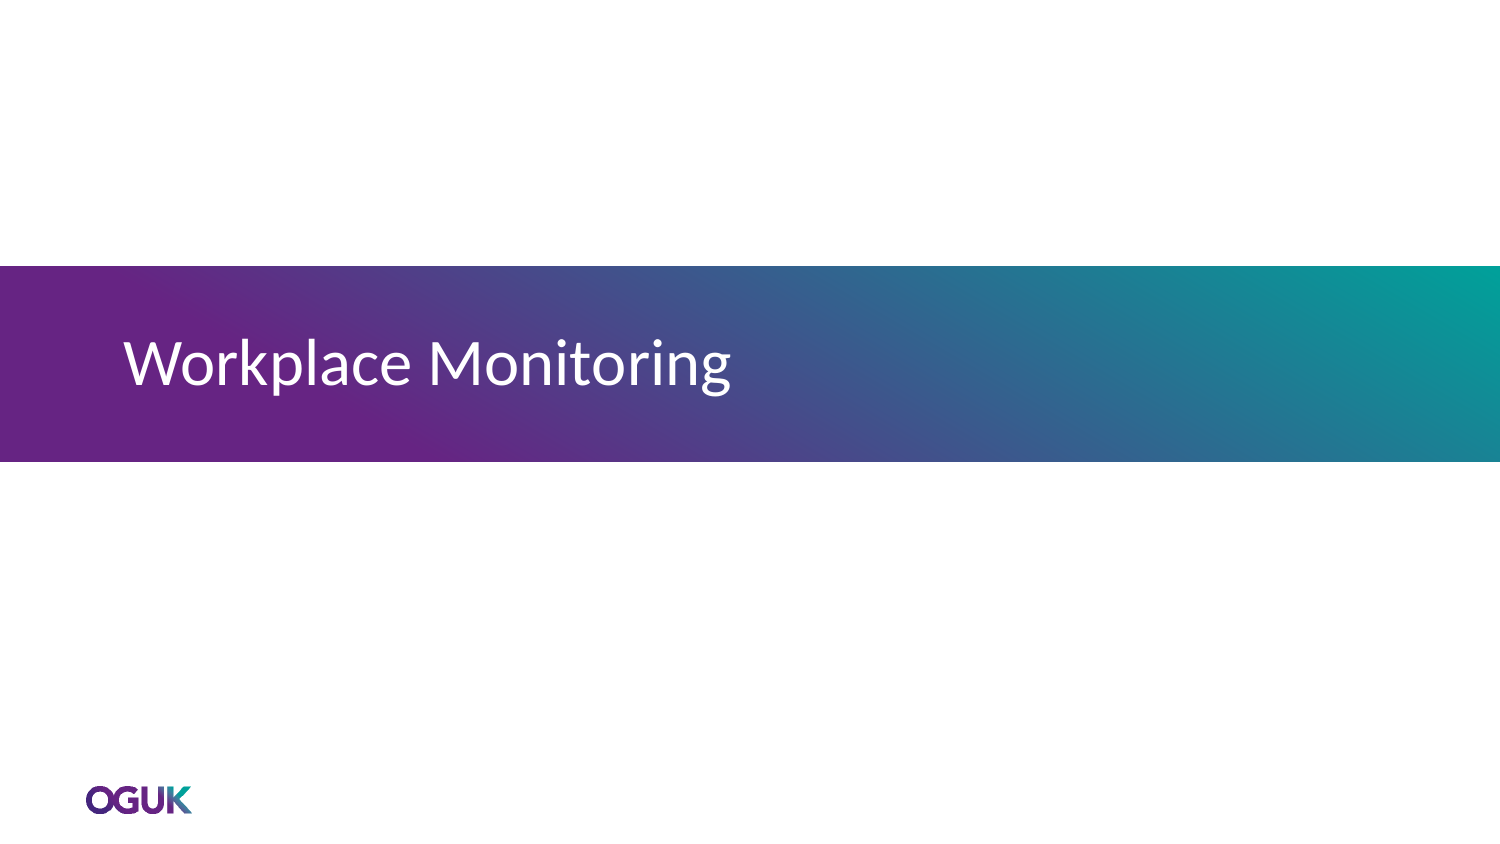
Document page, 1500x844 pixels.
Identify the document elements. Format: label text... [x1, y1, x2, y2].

picture [76, 778, 200, 822]
title Workplace Monitoring [123, 266, 1412, 462]
